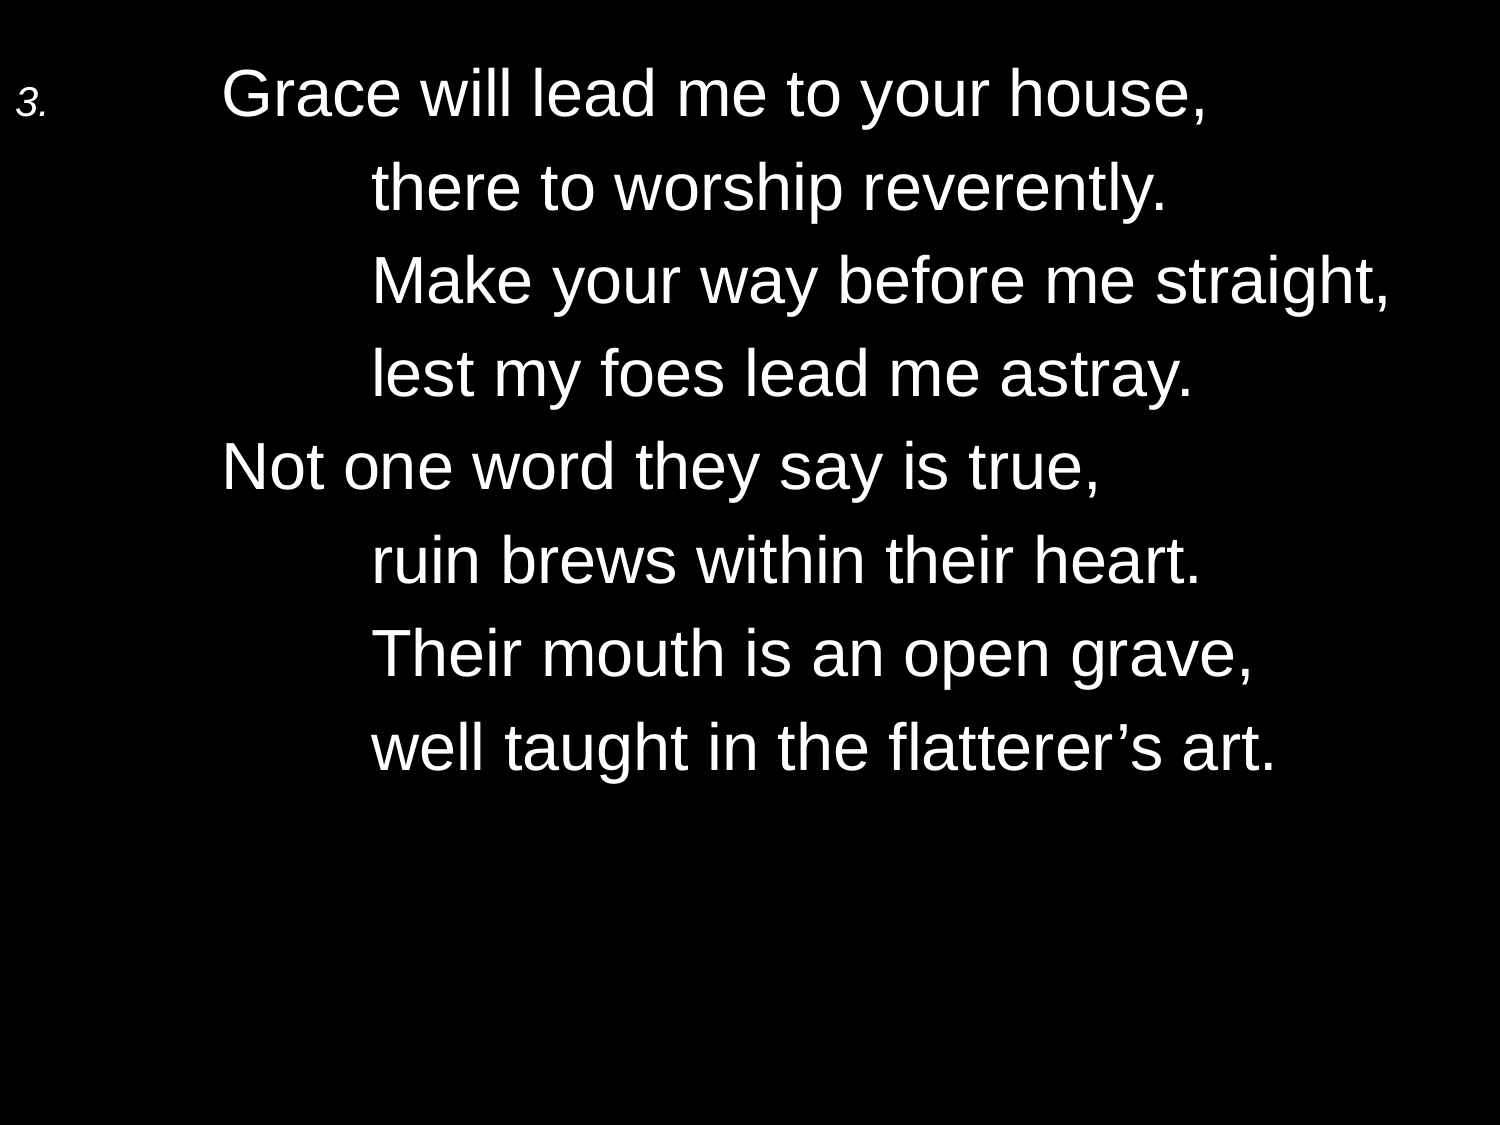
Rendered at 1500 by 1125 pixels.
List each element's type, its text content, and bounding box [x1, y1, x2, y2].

list 3. Grace will lead me to your house, there to worship reverently. Make your way before me straight, lest my foes lead me astray. Not one word they say is true, ruin brews within their heart. Their mouth is an open grave, well taught in the flatterer’s art. [0, 42, 1500, 1047]
